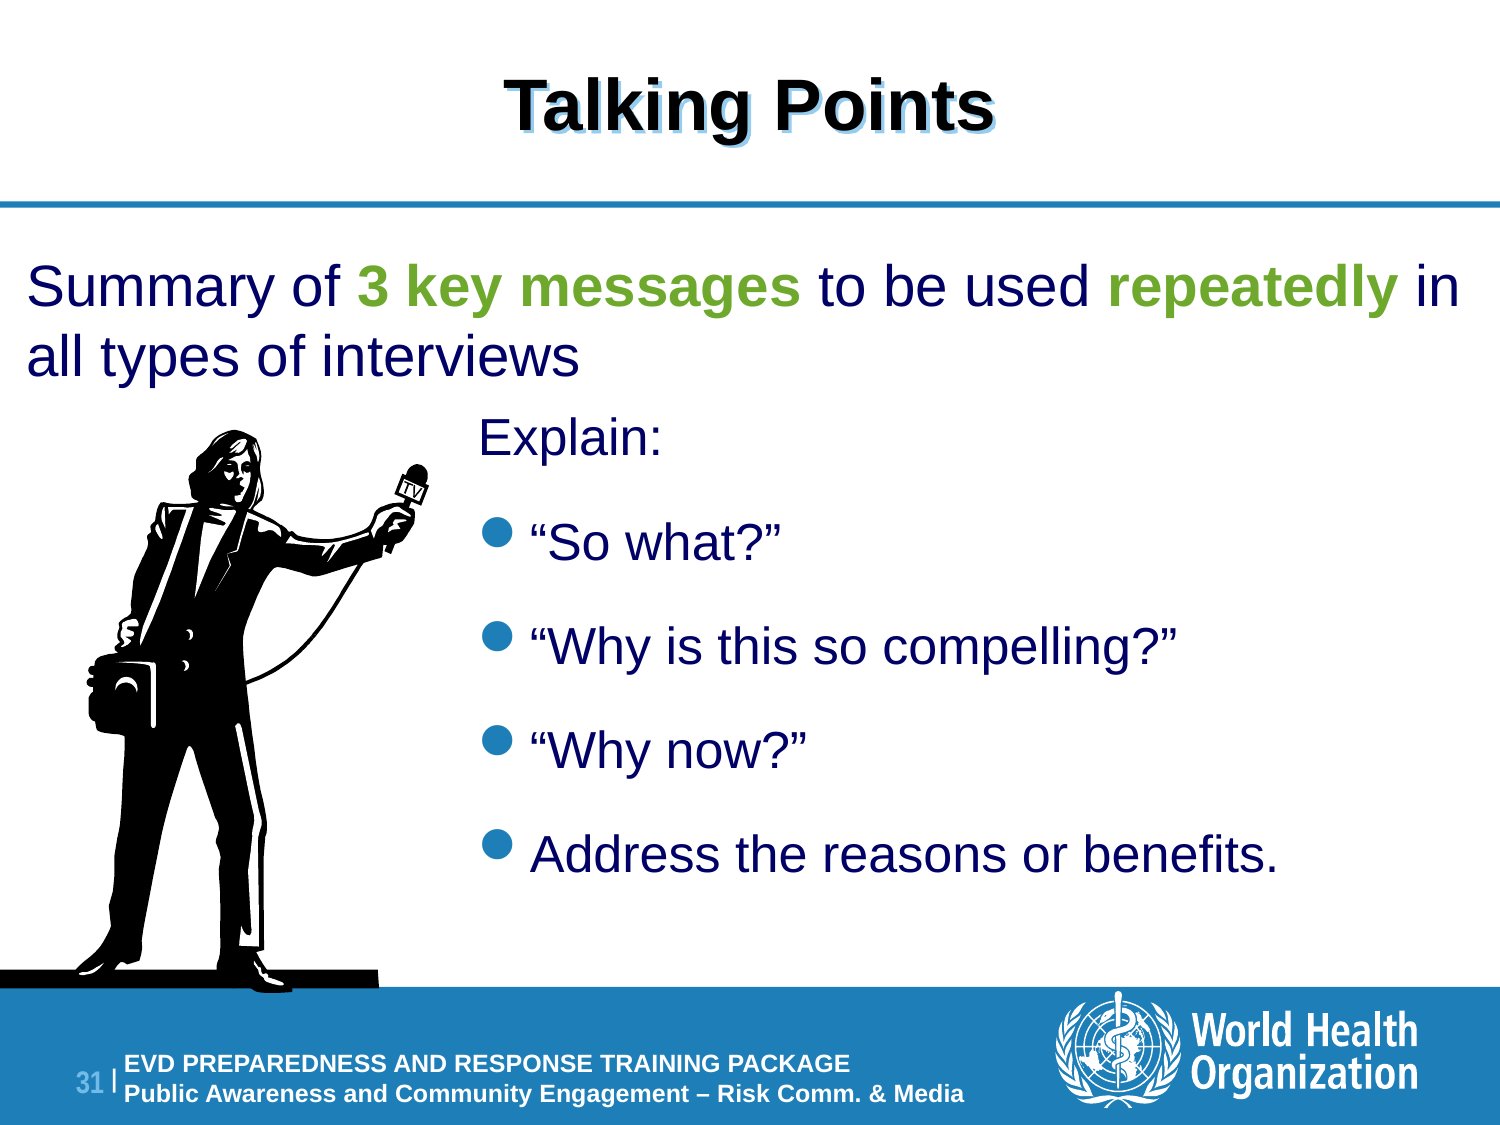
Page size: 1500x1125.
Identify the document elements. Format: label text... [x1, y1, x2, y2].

text_box Summary of 3 key messages to be used repeatedly in all types of interviews [13, 241, 1486, 395]
title Talking Points [0, 0, 1500, 204]
picture [0, 428, 430, 995]
list Explain: “So what?” “Why is this so compelling?” “Why now?” Address the reasons or benefits. [477, 403, 1500, 917]
